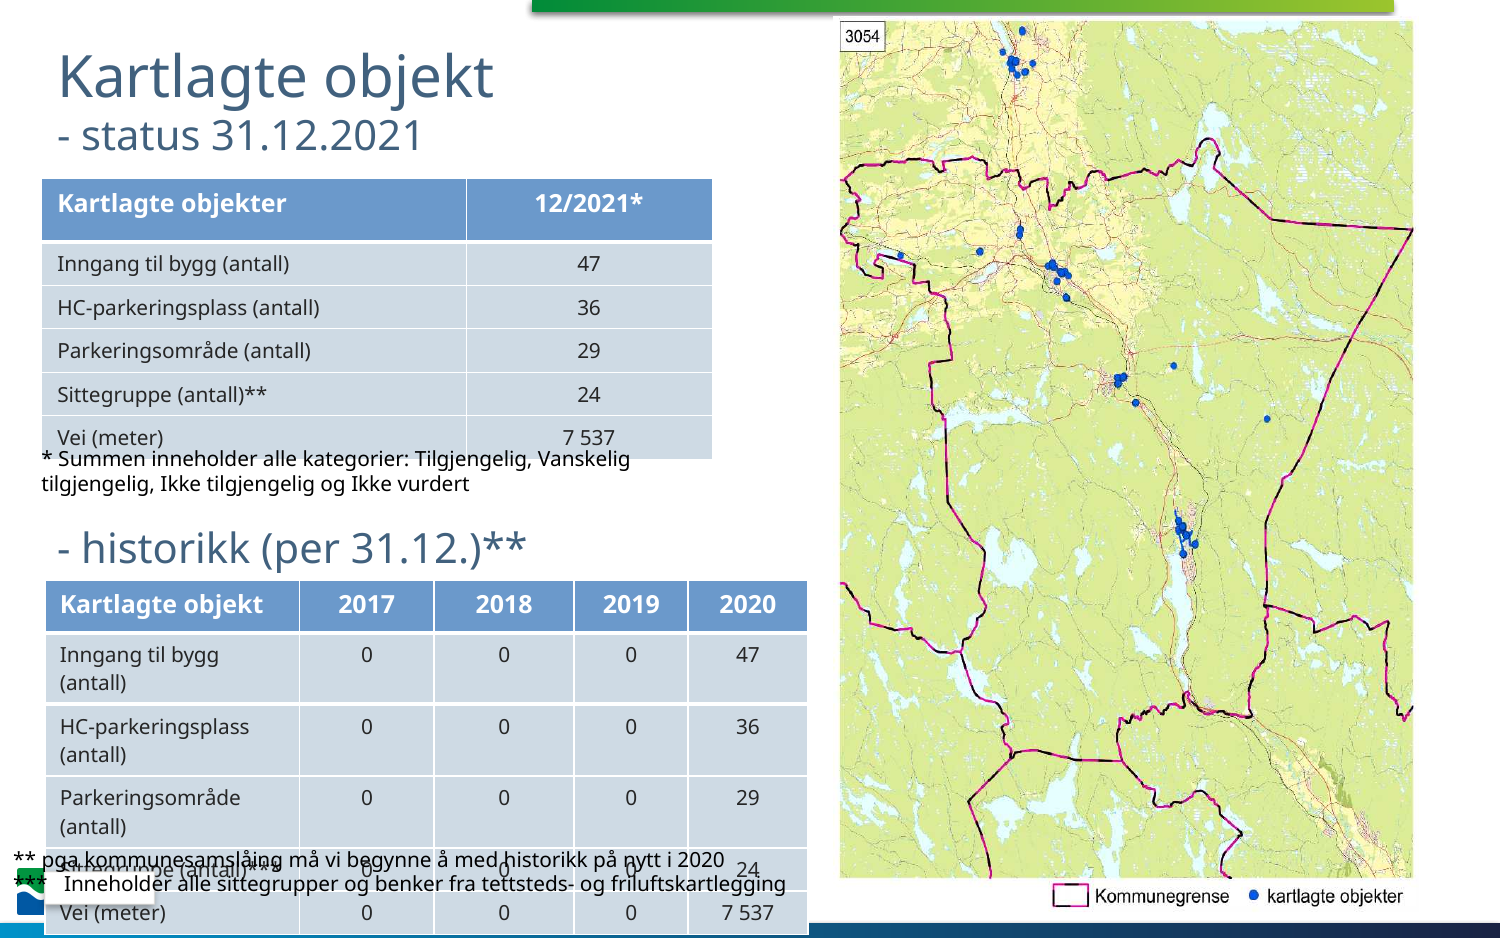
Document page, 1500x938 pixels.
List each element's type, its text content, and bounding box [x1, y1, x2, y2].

table_cell Inngang til bygg (antall) [42, 244, 466, 285]
text_box Kartlagte objekt - status 31.12.2021 [42, 24, 828, 167]
table_header 2017 [300, 581, 433, 631]
table_cell Sittegruppe (antall)** [42, 373, 466, 415]
table_cell 47 [467, 244, 712, 285]
table_cell 29 [467, 329, 712, 372]
table_cell 0 [300, 706, 433, 775]
text_box * Summen inneholder alle kategorier: Tilgjengelig, Vanskelig tilgjengelig, Ikke tilgjengelig og Ikke vurdert [26, 438, 711, 504]
table_header Kartlagte objekter [42, 179, 466, 240]
table_cell 36 [689, 706, 807, 775]
table_cell Vei (meter) [46, 904, 299, 934]
table_cell 0 [300, 635, 433, 702]
table_cell 0 [435, 706, 573, 775]
table_cell 0 [575, 706, 687, 775]
picture [833, 16, 1419, 913]
table_cell 0 [435, 777, 573, 838]
table_cell 0 [575, 777, 687, 838]
table_cell 0 [575, 904, 687, 934]
text_box ** pga kommunesamslåing må vi begynne å med historikk på nytt i 2020 *** Inneholder alle sittegrupper og benker fra tettsteds- og friluftskartlegging [0, 838, 802, 904]
table_cell 7 537 [689, 892, 807, 934]
table_header 2019 [575, 581, 687, 631]
table_cell 24 [802, 849, 807, 890]
table_cell Vei (meter) [42, 416, 466, 438]
table_cell Parkeringsområde (antall) [42, 329, 466, 372]
table_cell 0 [300, 904, 433, 934]
table_header 12/2021* [467, 179, 712, 240]
table_cell 0 [435, 904, 573, 934]
table_cell 7 537 [467, 416, 712, 459]
table_cell Parkeringsområde (antall) [46, 777, 299, 838]
table_header Kartlagte objekt [46, 581, 299, 631]
table_cell Inngang til bygg (antall) [46, 635, 299, 702]
text_box - historikk (per 31.12.)** [42, 496, 828, 580]
table_cell 29 [689, 777, 807, 847]
table_cell 24 [467, 373, 712, 415]
table_cell HC-parkeringsplass (antall) [42, 286, 466, 328]
table_cell 0 [435, 635, 573, 702]
table_cell 47 [689, 635, 807, 702]
table_cell 0 [575, 635, 687, 702]
table_header 2018 [435, 581, 573, 631]
table_cell 36 [467, 286, 712, 328]
table_cell HC-parkeringsplass (antall) [46, 706, 299, 775]
table_cell 0 [300, 777, 433, 838]
table_header 2020 [689, 581, 807, 631]
